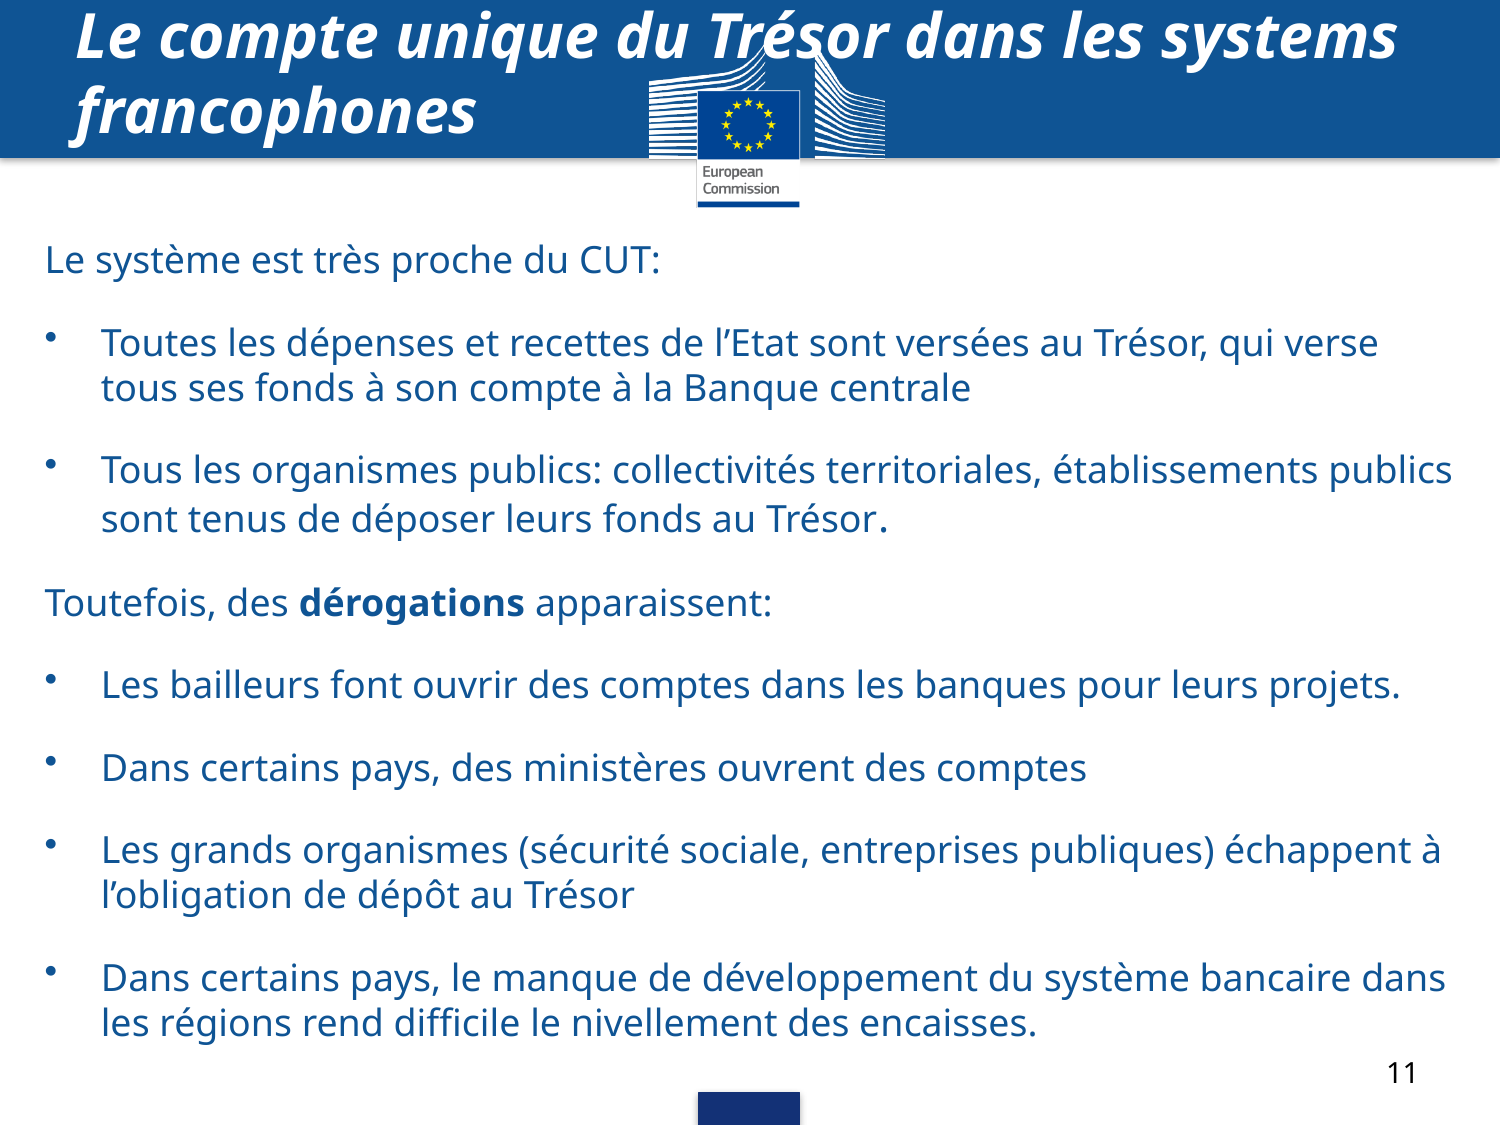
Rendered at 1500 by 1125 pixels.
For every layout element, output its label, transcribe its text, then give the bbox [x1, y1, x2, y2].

title Le compte unique du Trésor dans les systems francophones [1, 0, 1500, 142]
slide_number 11 [1370, 1046, 1500, 1125]
picture [649, 142, 885, 208]
list Le système est très proche du CUT: Toutes les dépenses et recettes de l’Etat sont versées au Trésor, qui verse tous ses fonds à son compte à la Banque centrale Tous les organismes publics: collectivités territoriales, établissements publics sont tenus de déposer leurs fonds au Trésor. Toutefois, des dérogations apparaissent: Les bailleurs font ouvrir des comptes dans les banques pour leurs projets. Dans certains pays, des ministères ouvrent des comptes Les grands organismes (sécurité sociale, entreprises publiques) échappent à l’obligation de dépôt au Trésor Dans certains pays, le manque de développement du système bancaire dans les régions rend difficile le nivellement des encaisses. [29, 228, 1474, 1044]
